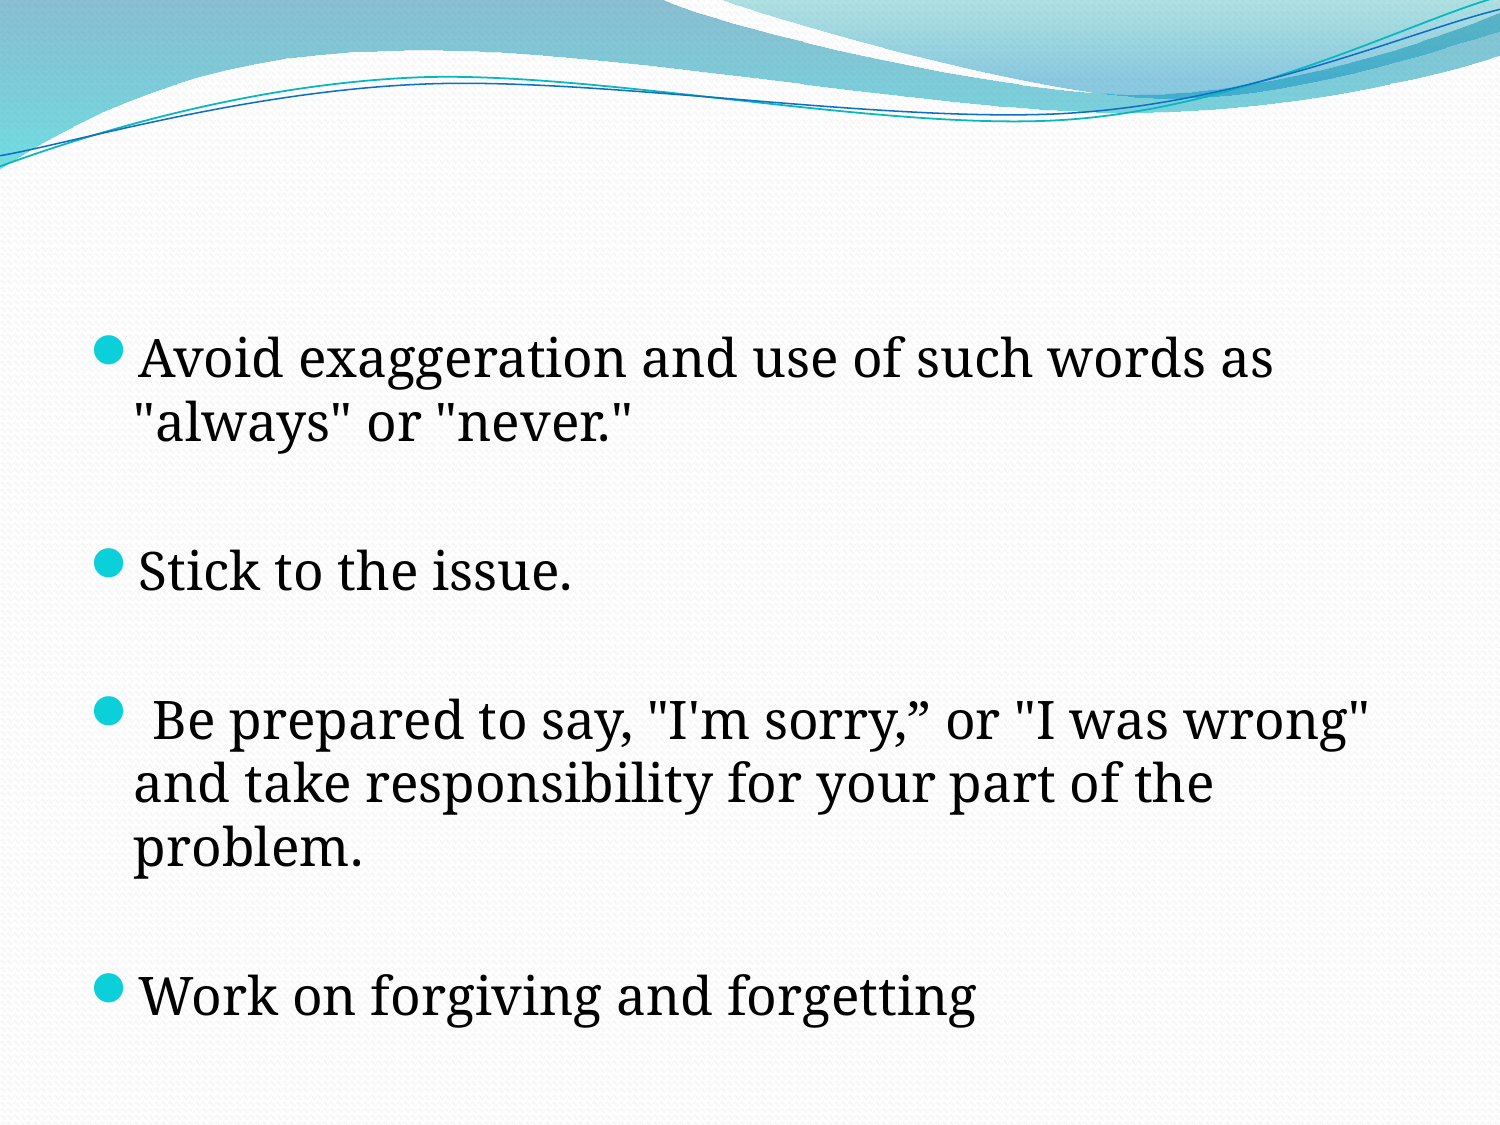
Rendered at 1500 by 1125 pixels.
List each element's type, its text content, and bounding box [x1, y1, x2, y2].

list Avoid exaggeration and use of such words as "always" or "never." Stick to the issue. Be prepared to say, "I'm sorry,” or "I was wrong" and take responsibility for your part of the problem. Work on forgiving and forgetting [75, 317, 1425, 1038]
